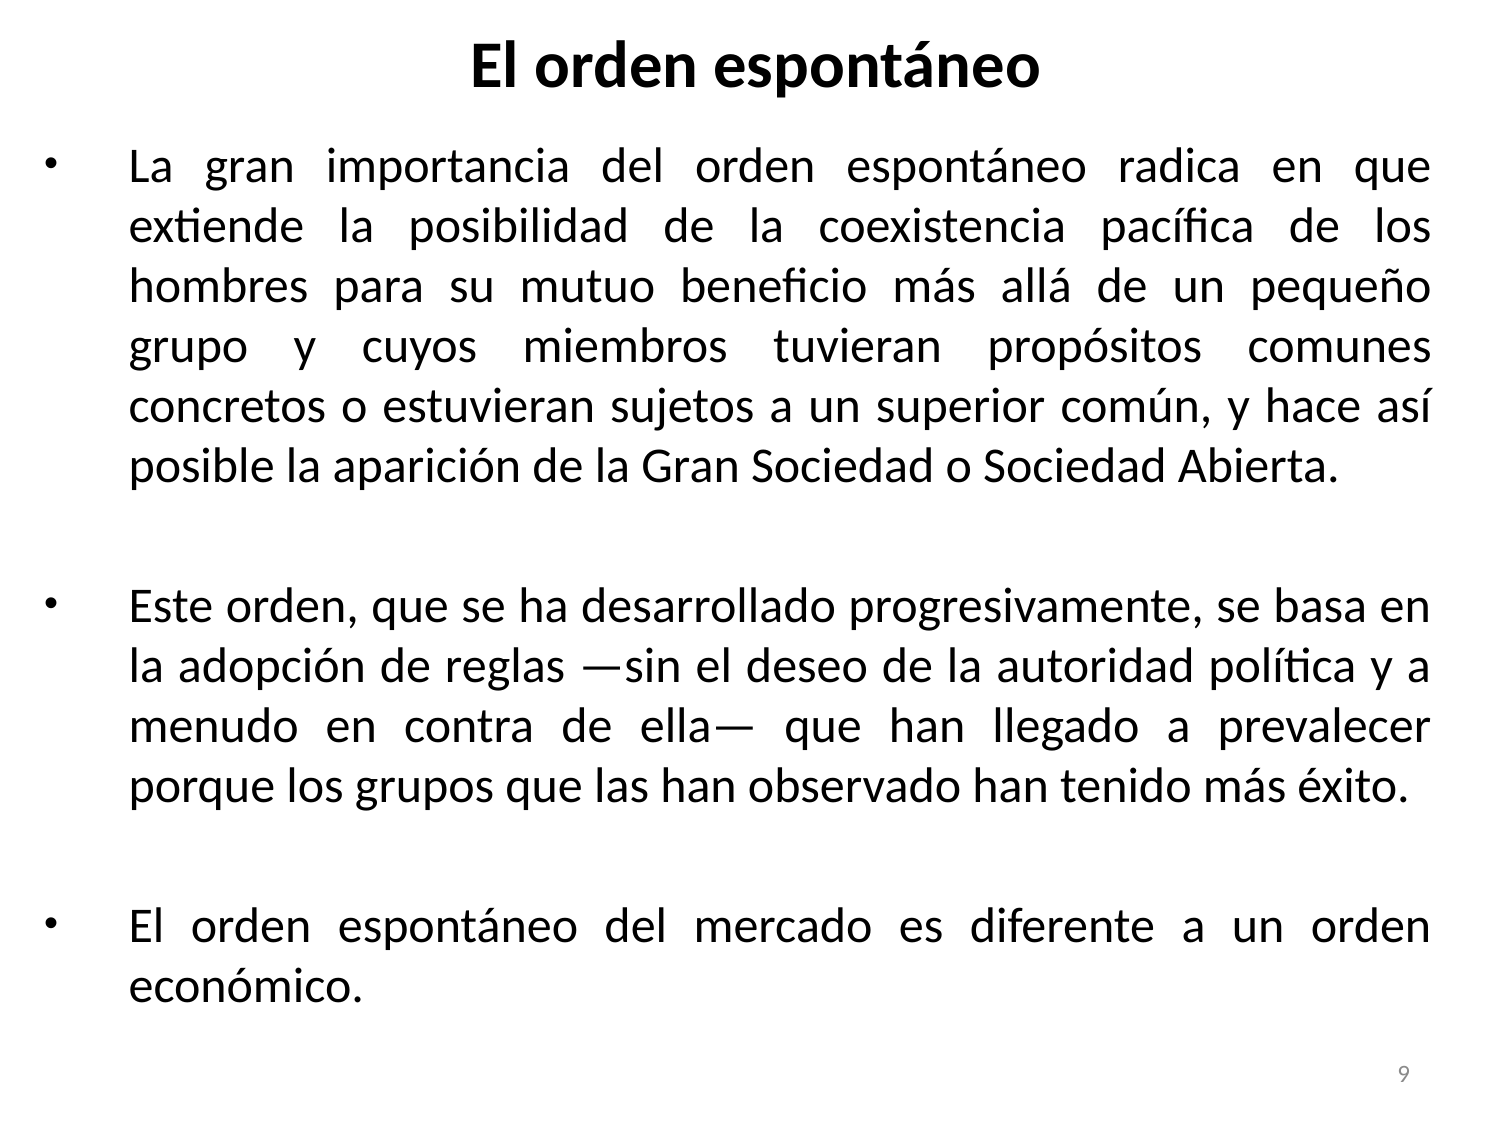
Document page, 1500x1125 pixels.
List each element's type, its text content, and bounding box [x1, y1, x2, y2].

title El orden espontáneo [41, 7, 1471, 114]
slide_number 9 [1074, 1042, 1425, 1103]
text_box La gran importancia del orden espontáneo radica en que extiende la posibilidad de la coexistencia pacífica de los hombres para su mutuo beneficio más allá de un pequeño grupo y cuyos miembros tuvieran propósitos comunes concretos o estuvieran sujetos a un superior común, y hace así posible la aparición de la Gran Sociedad o Sociedad Abierta. Este orden, que se ha desarrollado progresivamente, se basa en la adopción de reglas —sin el deseo de la autoridad política y a menudo en contra de ella— que han llegado a prevalecer porque los grupos que las han observado han tenido más éxito. El orden espontáneo del mercado es diferente a un orden económico. [29, 125, 1447, 1094]
